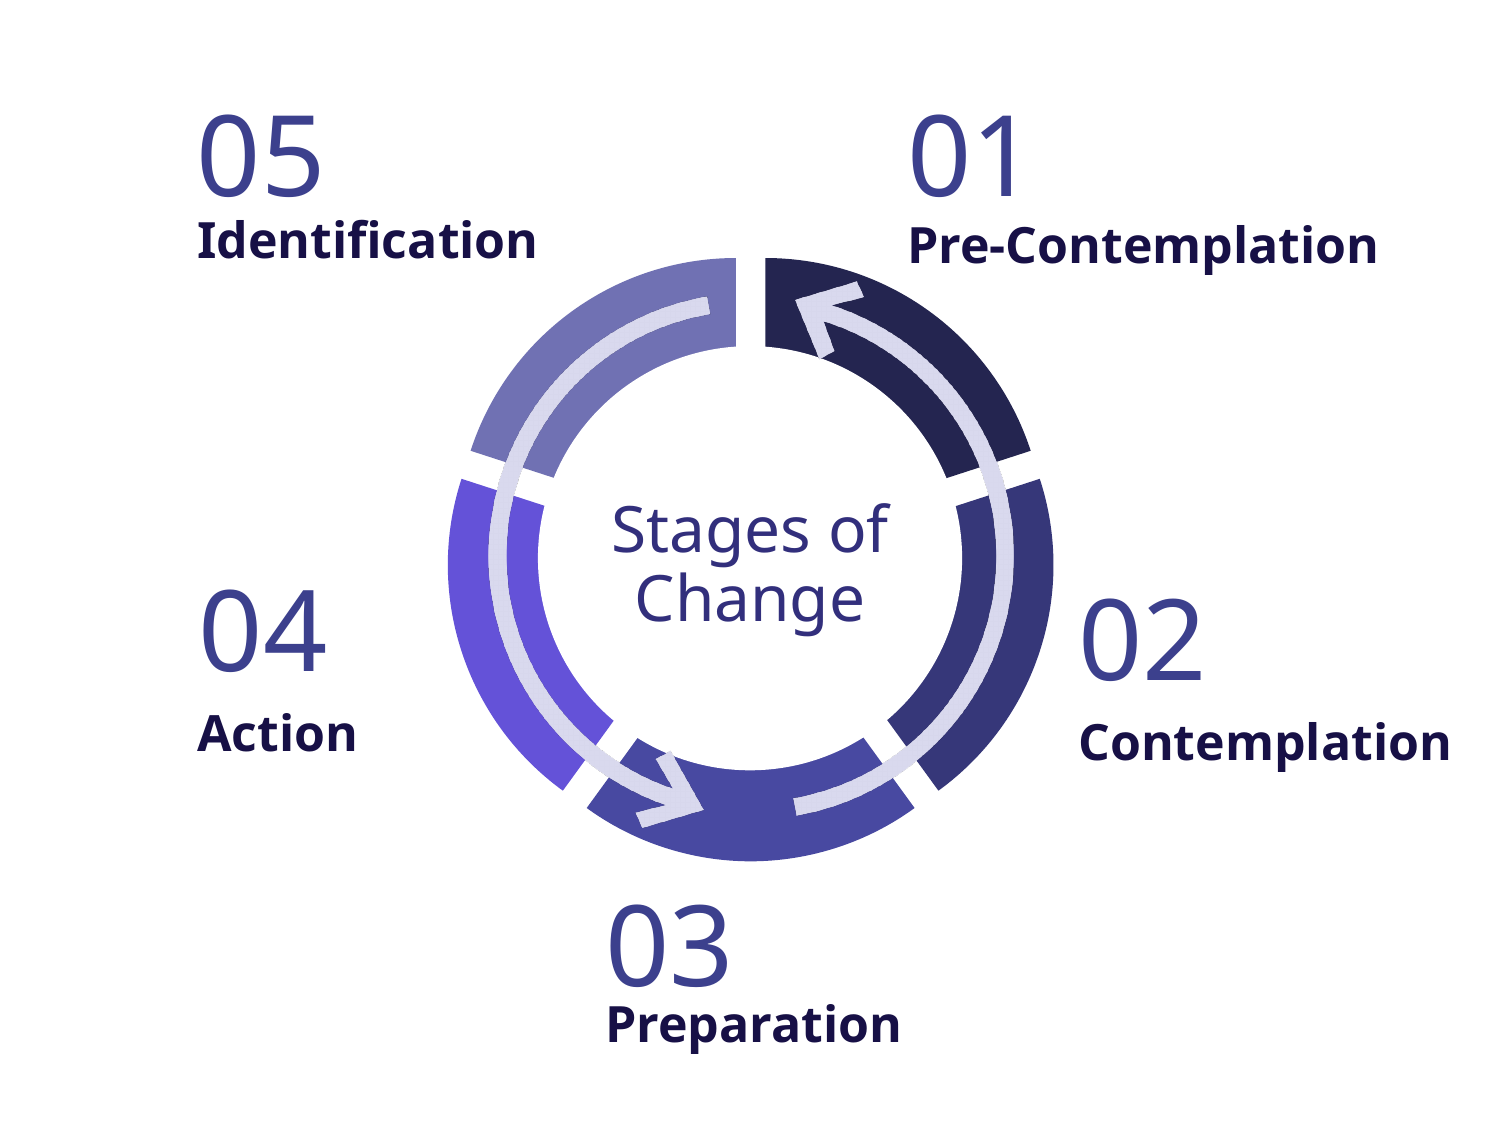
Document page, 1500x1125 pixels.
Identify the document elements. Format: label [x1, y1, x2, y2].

text_box [182, 76, 1477, 1062]
